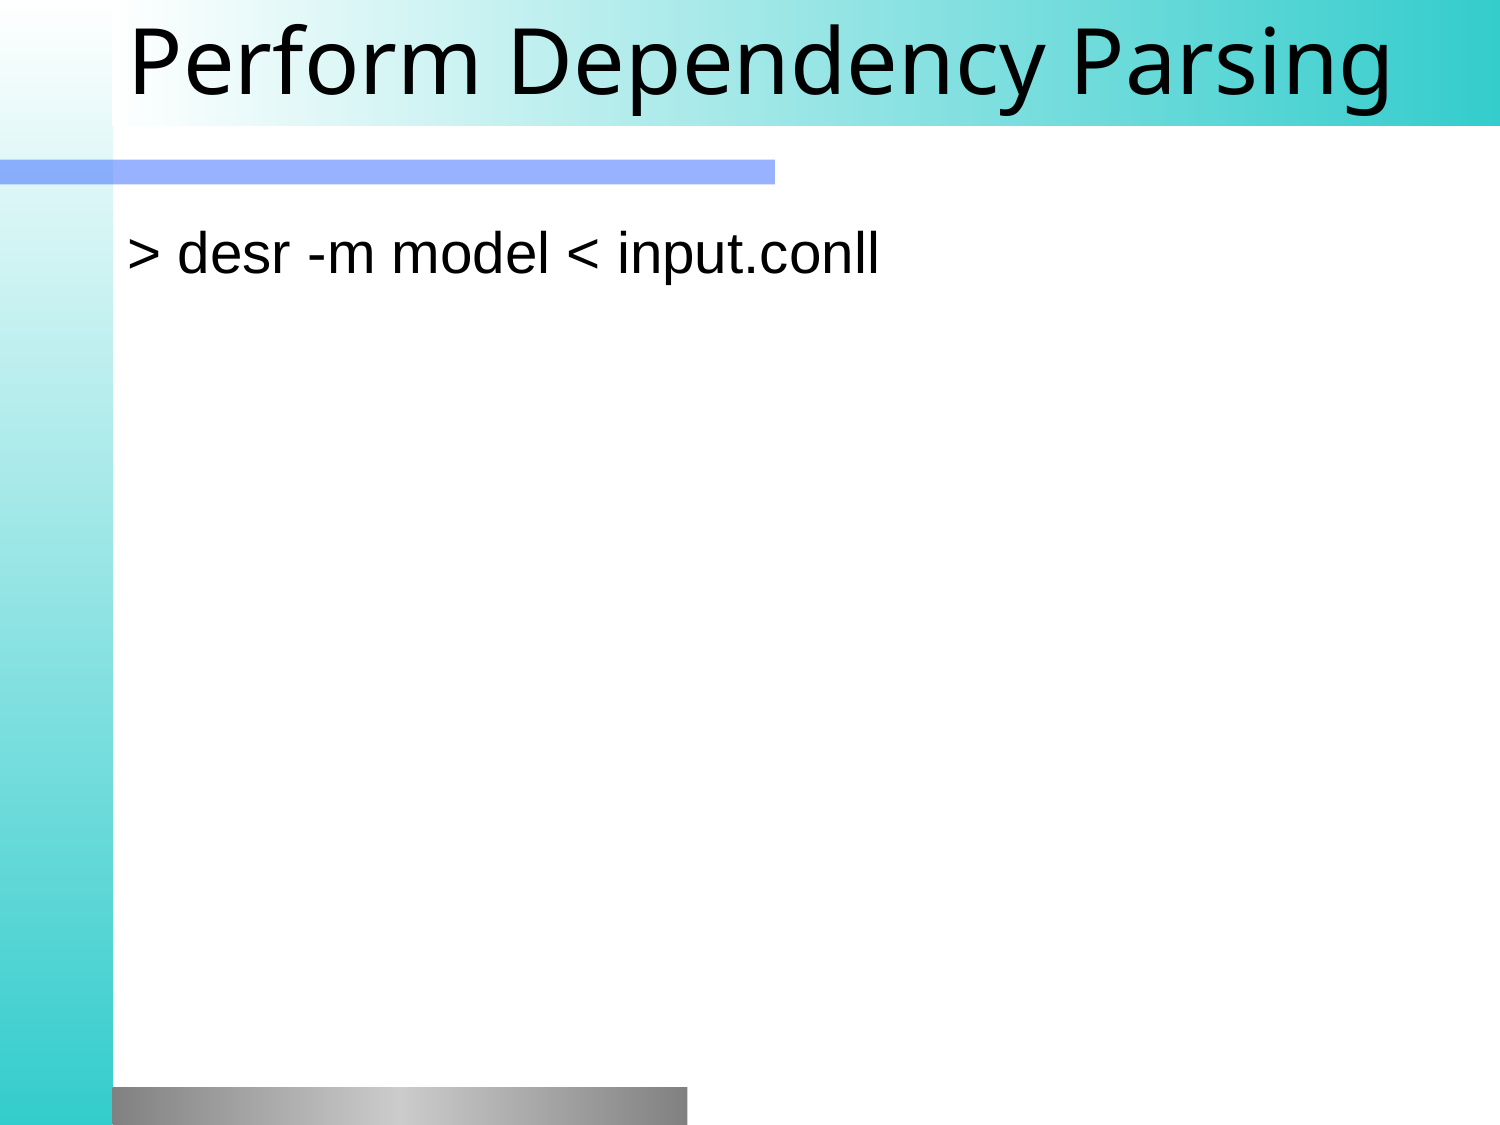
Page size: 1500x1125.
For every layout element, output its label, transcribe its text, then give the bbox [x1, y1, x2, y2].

title Perform Dependency Parsing [112, 0, 1500, 121]
list > desr -m model < input.conll [112, 207, 1388, 1073]
